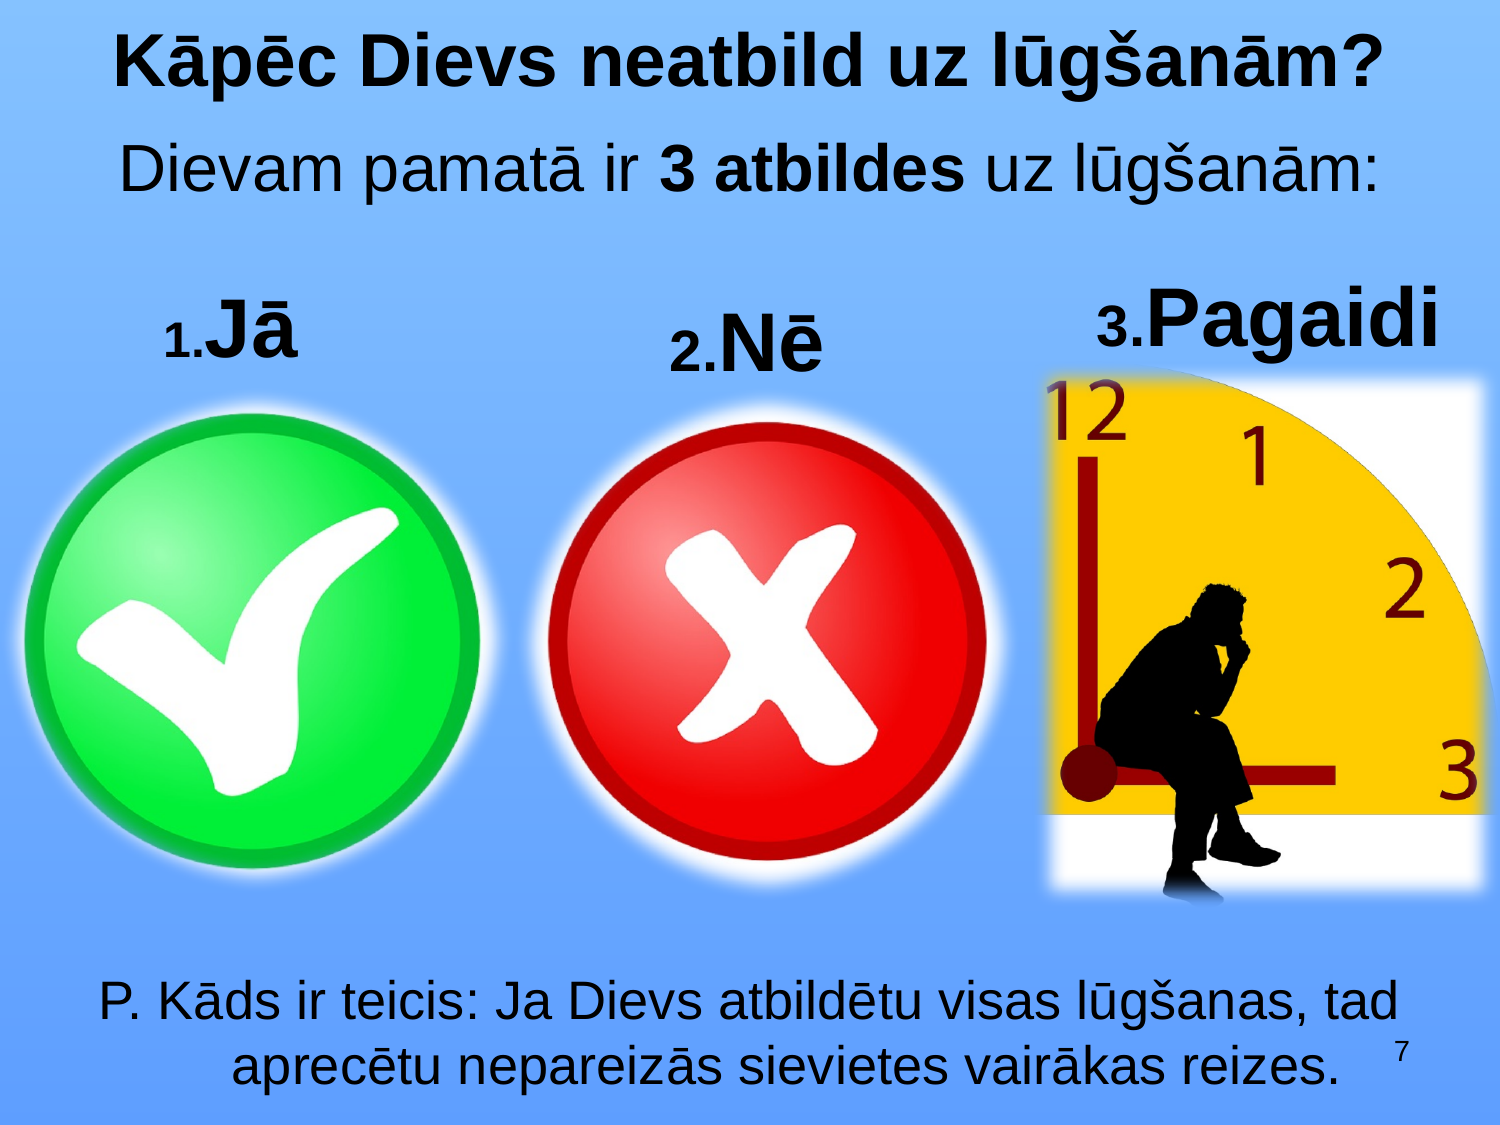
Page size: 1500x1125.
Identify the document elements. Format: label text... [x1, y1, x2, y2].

title Kāpēc Dievs neatbild uz lūgšanām? [0, 0, 1500, 114]
text_box 3.Pagaidi [1082, 255, 1457, 360]
picture [1032, 361, 1500, 908]
picture [0, 385, 1022, 903]
text_box Dievam pamatā ir 3 atbildes uz lūgšanām: [0, 117, 1500, 232]
text_box 1.Jā [148, 267, 313, 382]
text_box P. Kāds ir teicis: Ja Dievs atbildētu visas lūgšanas, tad aprecētu nepareizās sievietes vairākas reizes. [0, 958, 1500, 1123]
text_box 2.Nē [655, 280, 840, 383]
